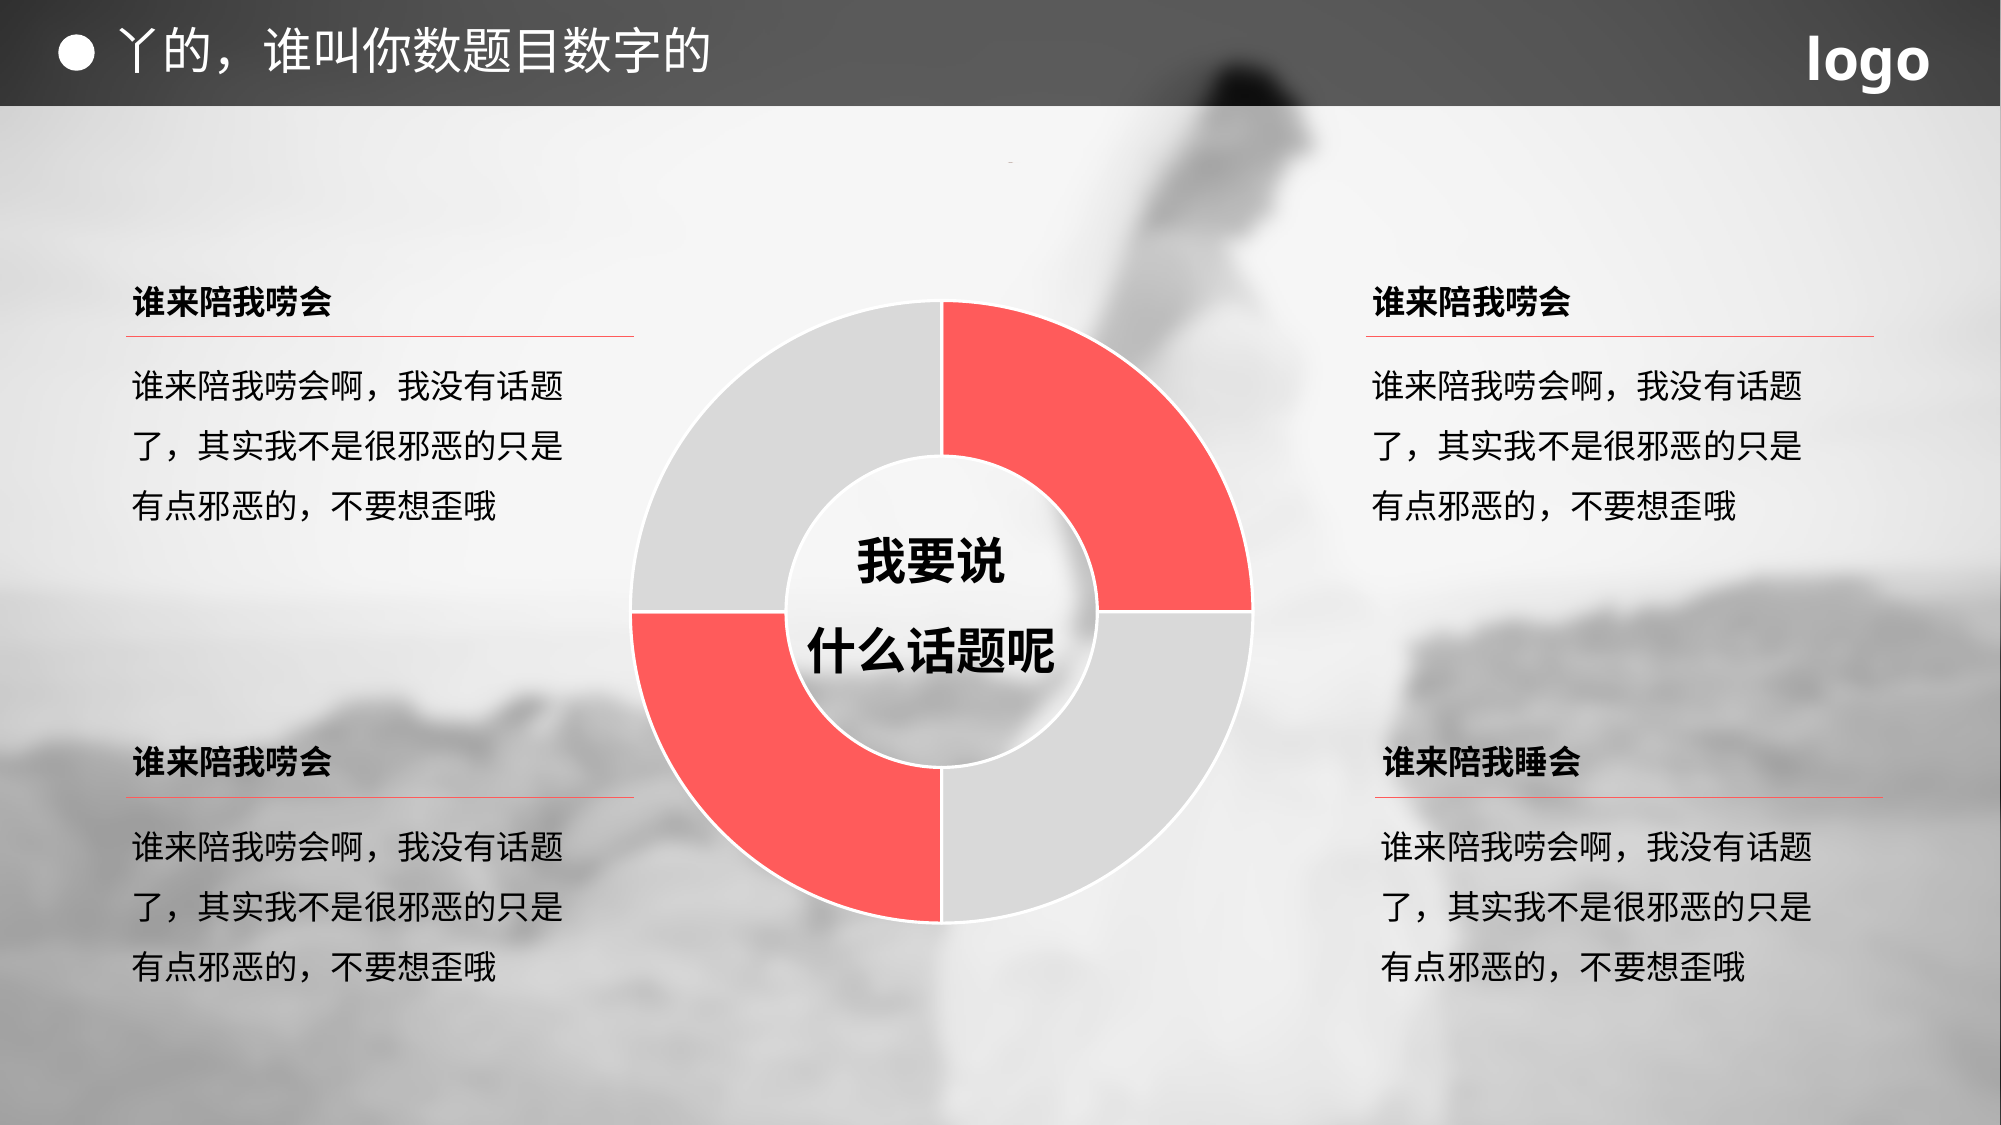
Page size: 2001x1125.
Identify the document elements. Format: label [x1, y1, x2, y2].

text_box [116, 273, 1884, 996]
picture [0, 0, 2000, 1125]
